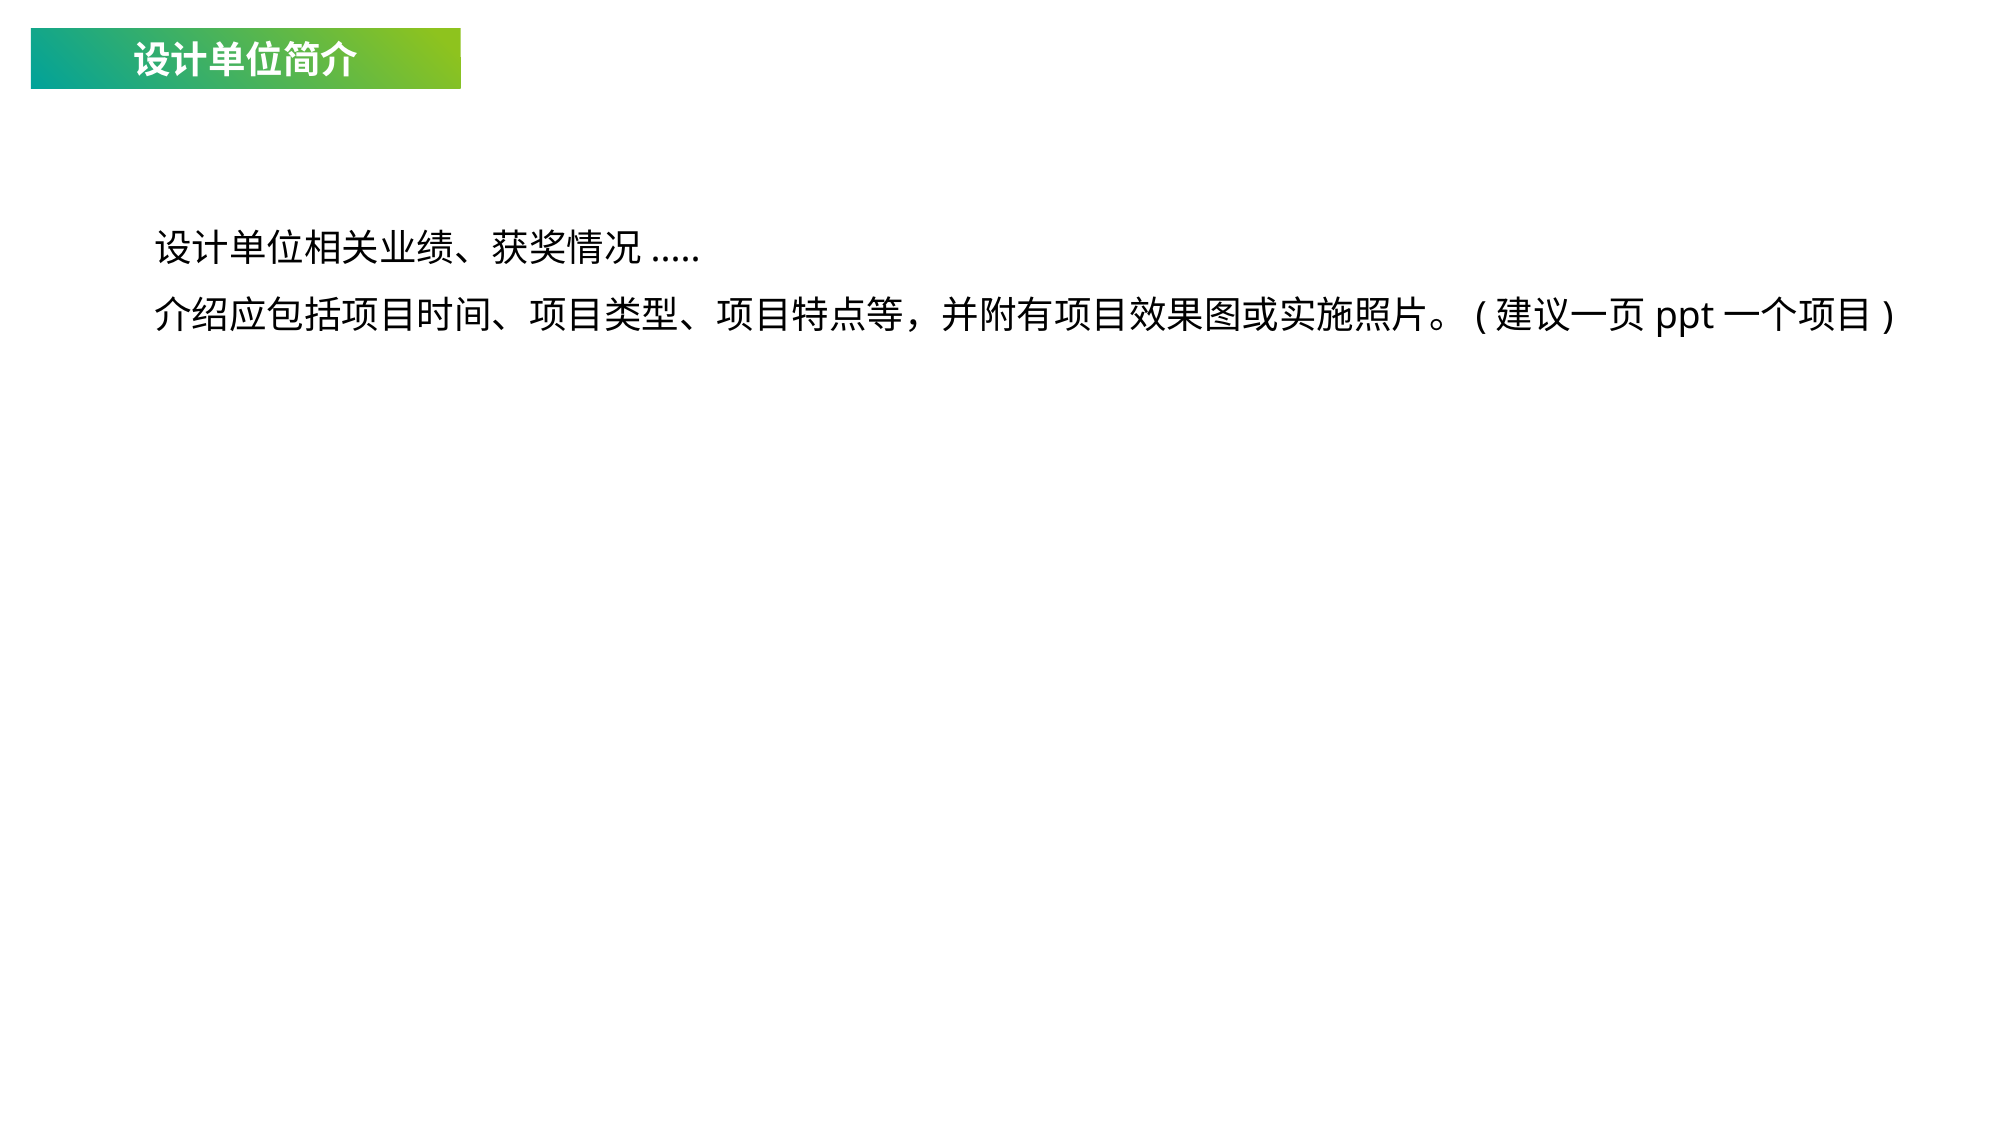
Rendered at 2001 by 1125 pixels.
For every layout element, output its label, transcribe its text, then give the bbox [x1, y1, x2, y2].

text_box 设计单位简介 [30, 27, 462, 90]
text_box 设计单位相关业绩、获奖情况..... 介绍应包括项目时间、项目类型、项目特点等，并附有项目效果图或实施照片。(建议一页ppt一个项目) [72, 193, 1932, 344]
